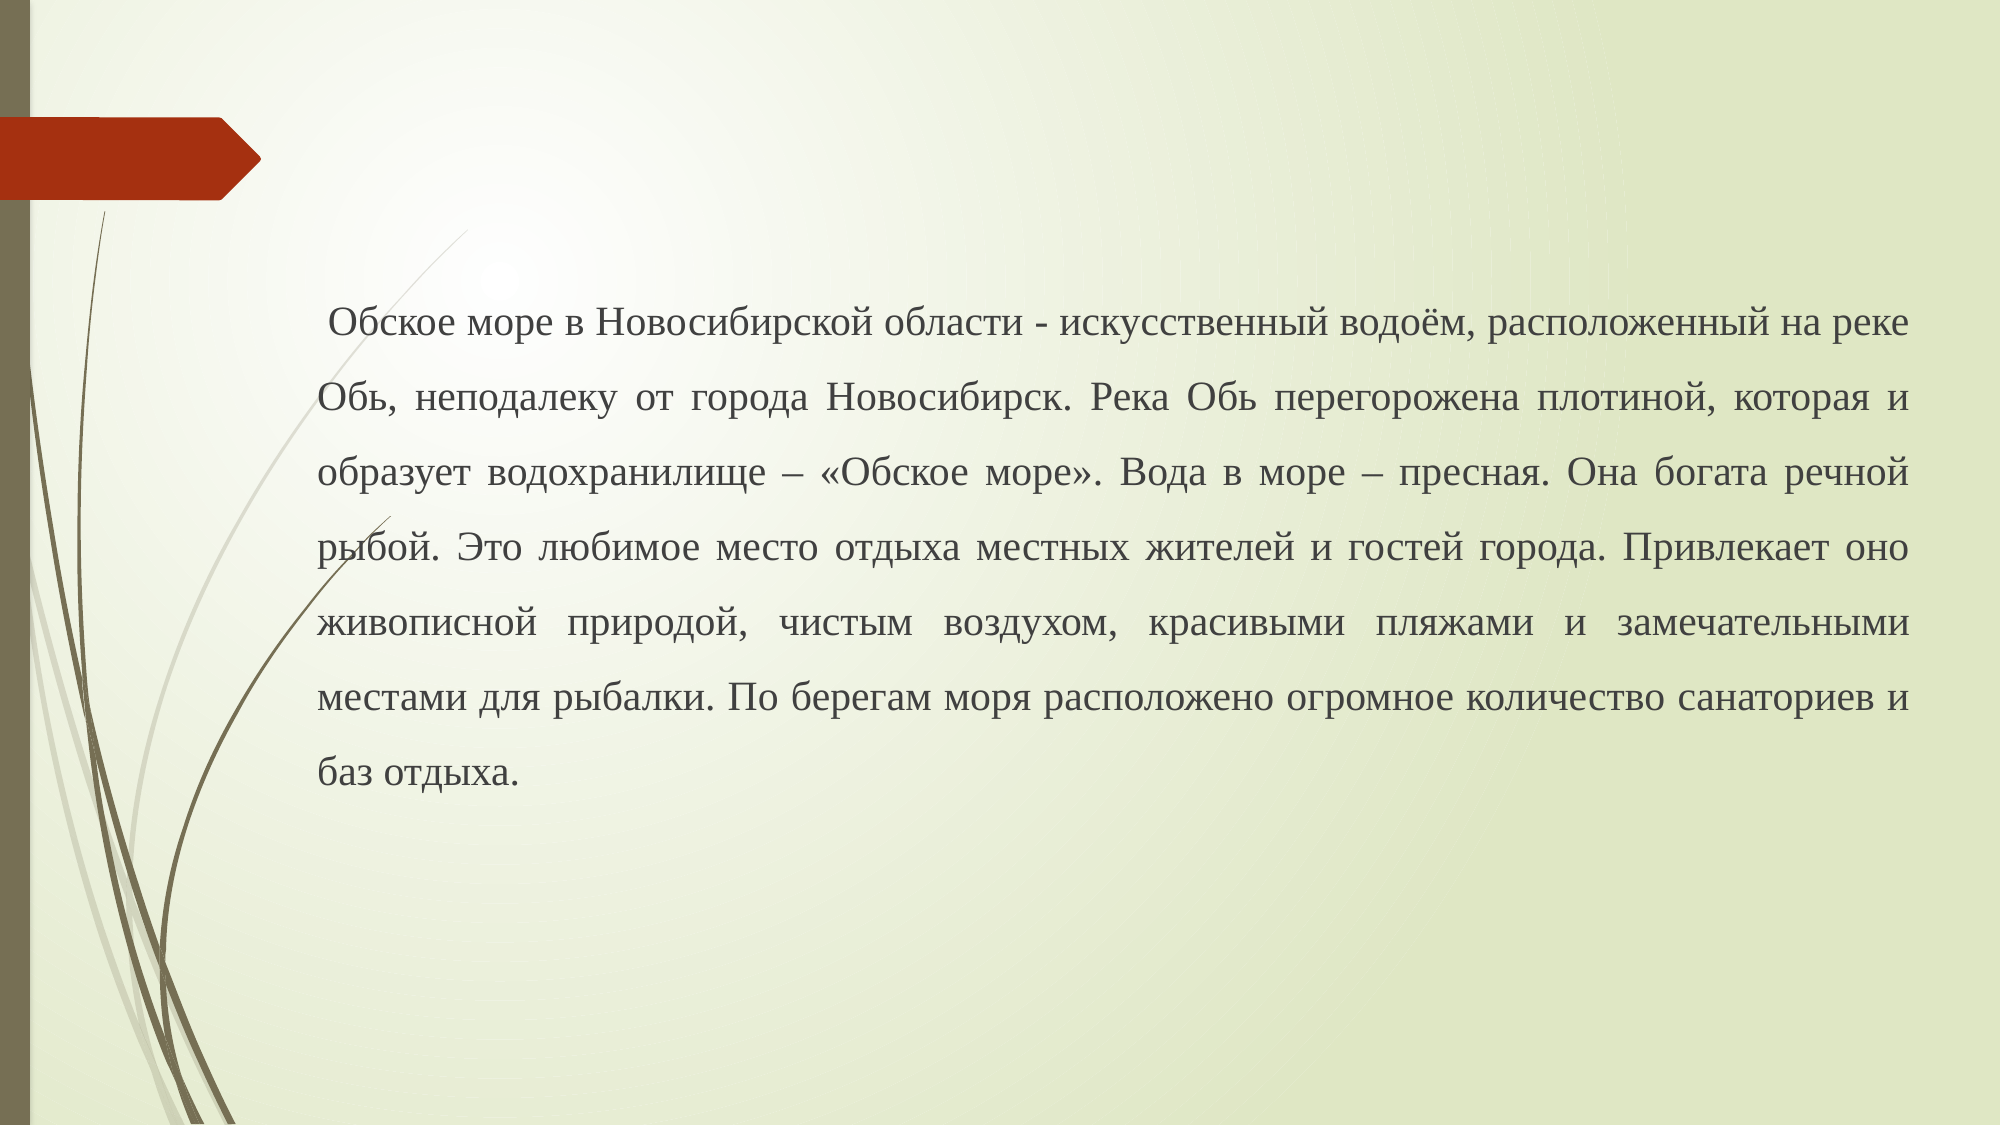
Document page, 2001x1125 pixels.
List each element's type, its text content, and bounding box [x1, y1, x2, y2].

list Обское море в Новосибирской области - искусственный водоём, расположенный на реке Обь, неподалеку от города Новосибирск. Река Обь перегорожена плотиной, которая и образует водохранилище – «Обское море». Вода в море – пресная. Она богата речной рыбой. Это любимое место отдыха местных жителей и гостей города. Привлекает оно живописной природой, чистым воздухом, красивыми пляжами и замечательными местами для рыбалки. По берегам моря расположено огромное количество санаториев и баз отдыха. [302, 69, 1926, 1096]
